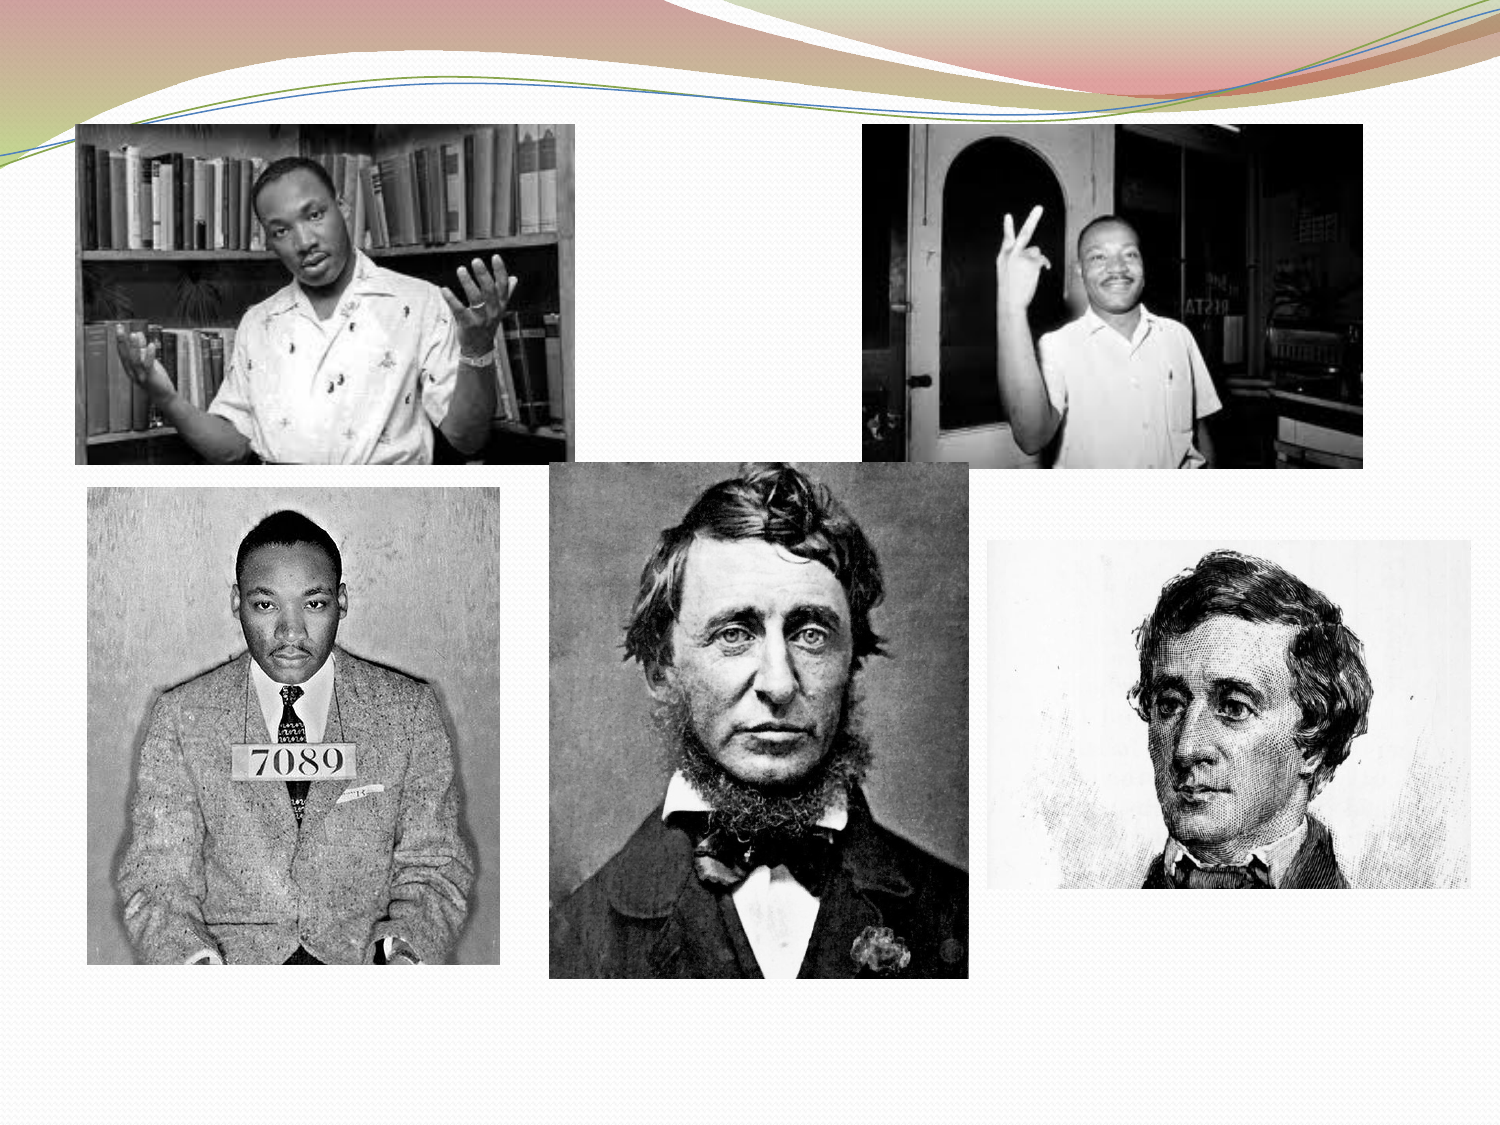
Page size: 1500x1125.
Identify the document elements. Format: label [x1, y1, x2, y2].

list [74, 124, 576, 466]
picture [987, 540, 1471, 890]
picture [549, 124, 1363, 979]
picture [87, 487, 501, 966]
